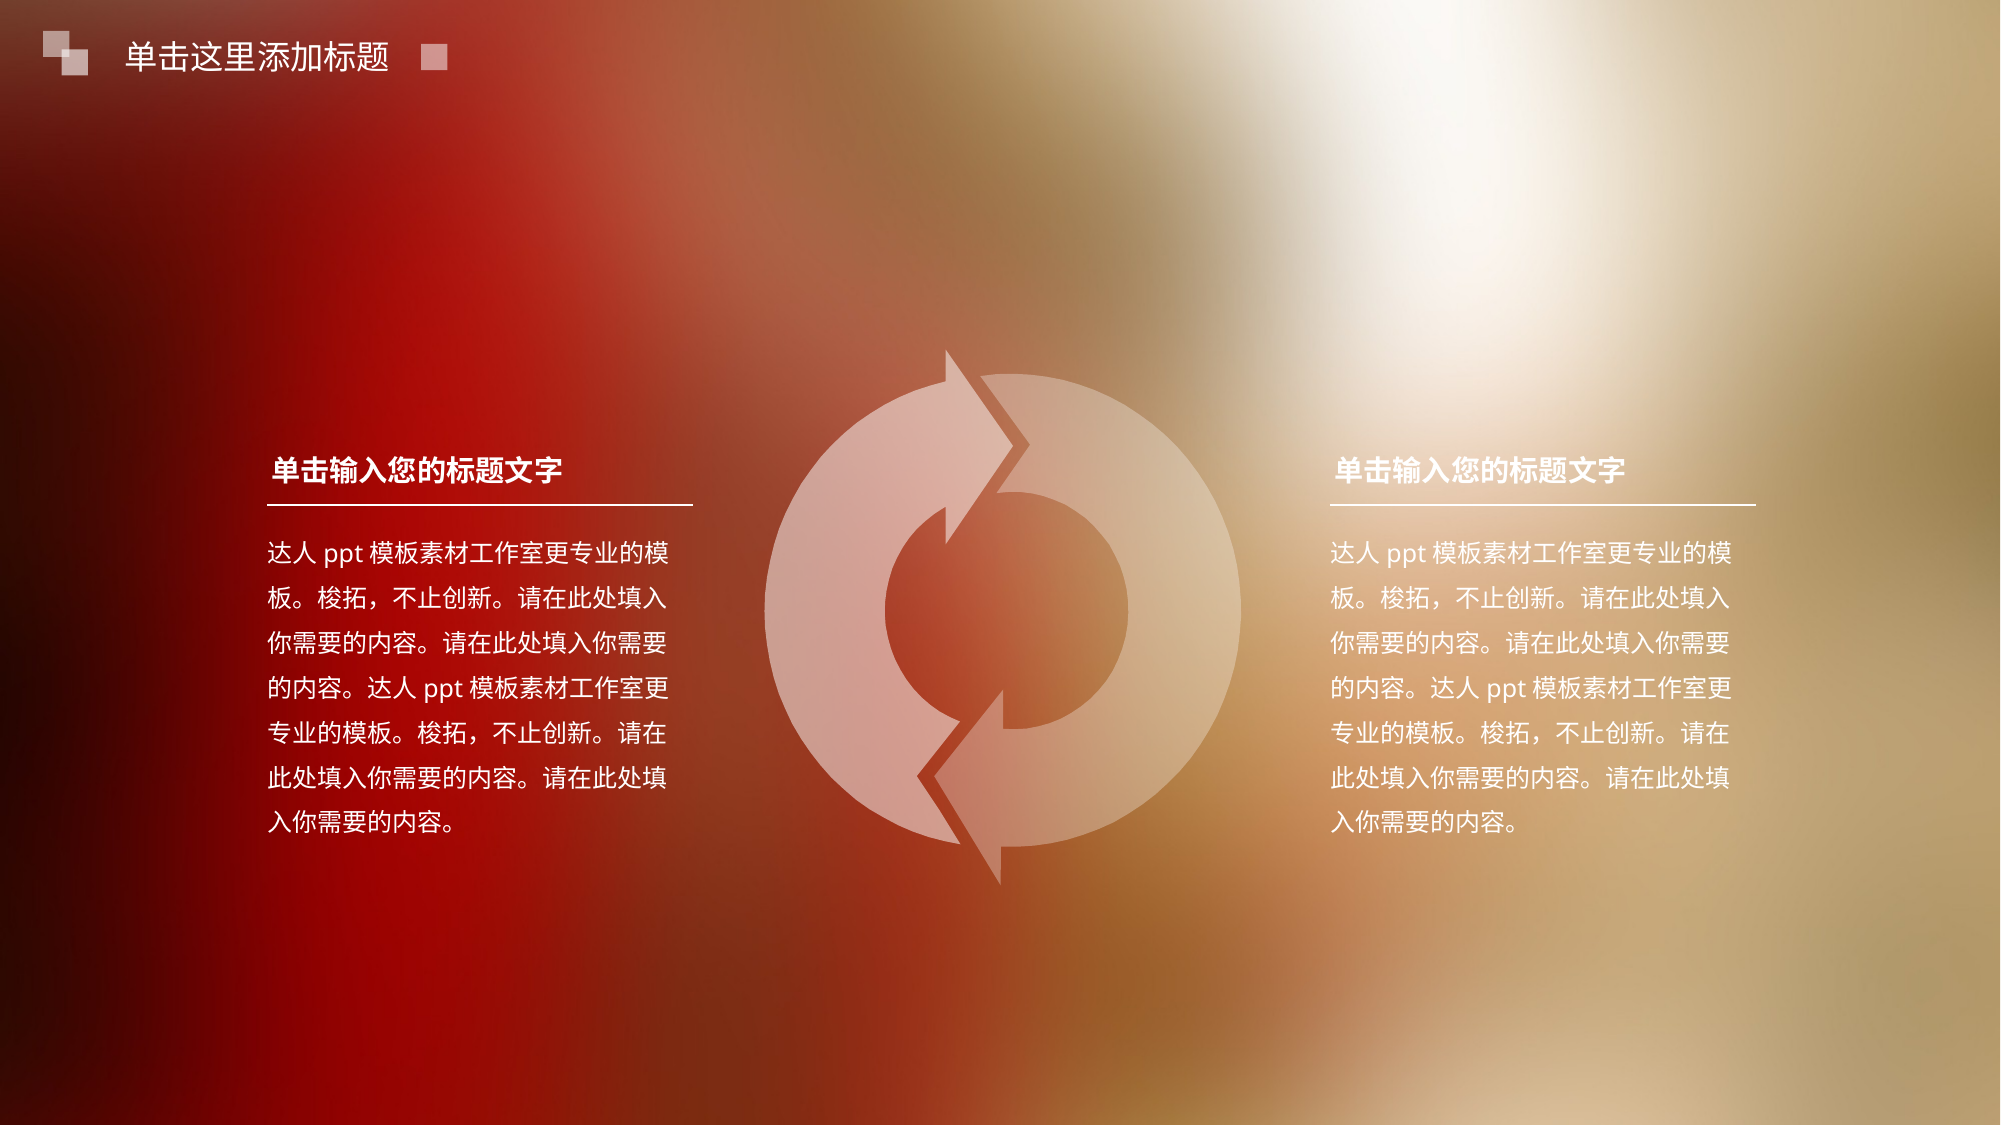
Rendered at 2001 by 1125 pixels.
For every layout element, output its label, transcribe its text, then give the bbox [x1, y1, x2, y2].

picture [0, 0, 2001, 1125]
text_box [42, 30, 448, 76]
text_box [764, 348, 1242, 886]
text_box 单击输入您的标题文字 [247, 445, 587, 495]
text_box 单击输入您的标题文字 [1310, 445, 1651, 495]
text_box 达人ppt模板素材工作室更专业的模板。梭拓，不止创新。请在此处填入你需要的内容。请在此处填入你需要的内容。达人ppt模板素材工作室更专业的模板。梭拓，不止创新。请在此处填入你需要的内容。请在此处填入你需要的内容。 [252, 515, 693, 875]
text_box 达人ppt模板素材工作室更专业的模板。梭拓，不止创新。请在此处填入你需要的内容。请在此处填入你需要的内容。达人ppt模板素材工作室更专业的模板。梭拓，不止创新。请在此处填入你需要的内容。请在此处填入你需要的内容。 [1315, 515, 1756, 875]
